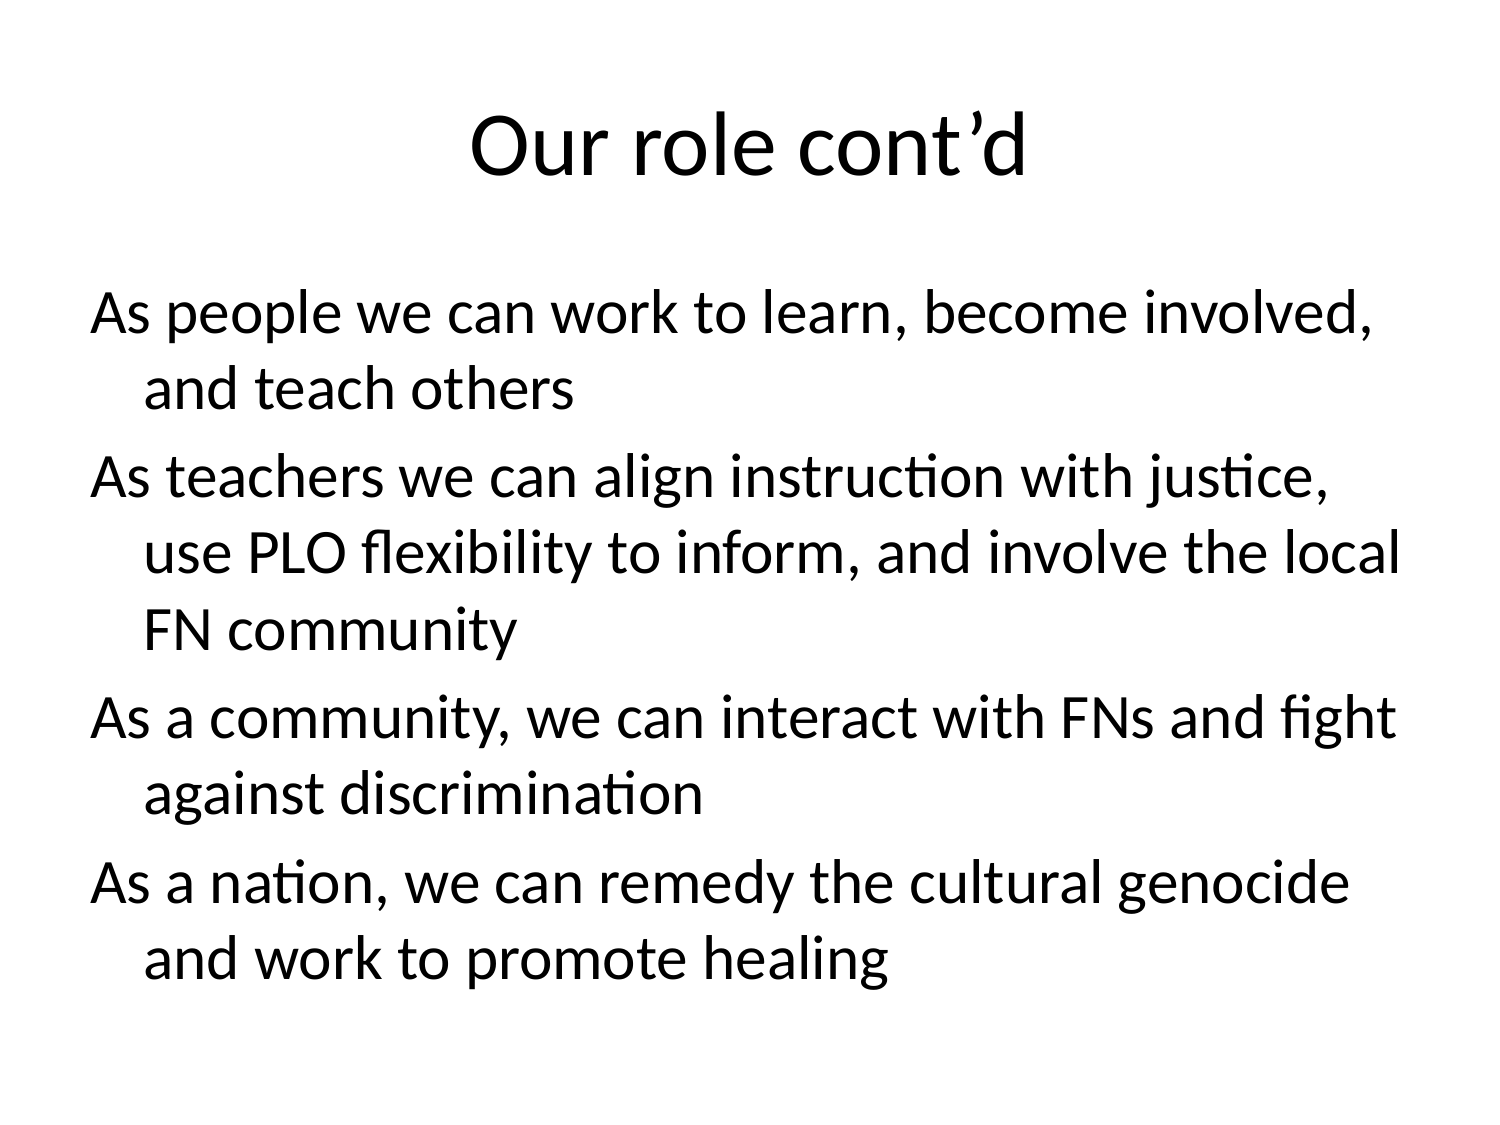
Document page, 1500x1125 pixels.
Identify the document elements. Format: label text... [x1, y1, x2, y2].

title Our role cont’d [75, 45, 1425, 233]
list As people we can work to learn, become involved, and teach others As teachers we can align instruction with justice, use PLO flexibility to inform, and involve the local FN community As a community, we can interact with FNs and fight against discrimination As a nation, we can remedy the cultural genocide and work to promote healing [75, 262, 1425, 1005]
